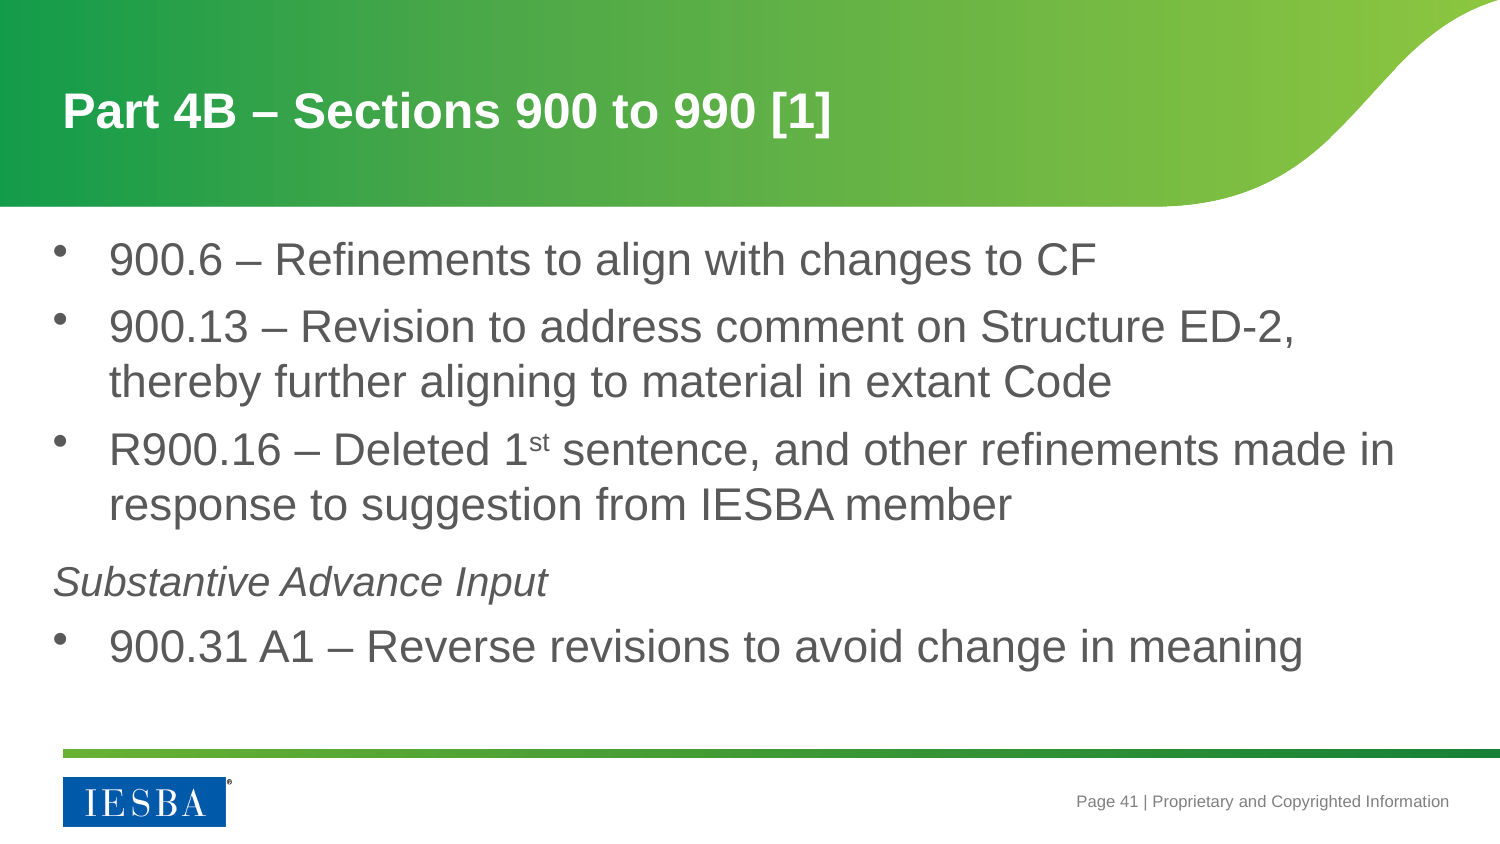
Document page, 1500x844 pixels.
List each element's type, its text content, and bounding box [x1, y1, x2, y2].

picture [63, 777, 232, 827]
title Part 4B – Sections 900 to 990 [1] [62, 75, 1300, 142]
list 900.6 – Refinements to align with changes to CF 900.13 – Revision to address comment on Structure ED-2, thereby further aligning to material in extant Code R900.16 – Deleted 1st sentence, and other refinements made in response to suggestion from IESBA member Substantive Advance Input 900.31 A1 – Reverse revisions to avoid change in meaning [37, 221, 1475, 723]
picture [0, 0, 1500, 207]
